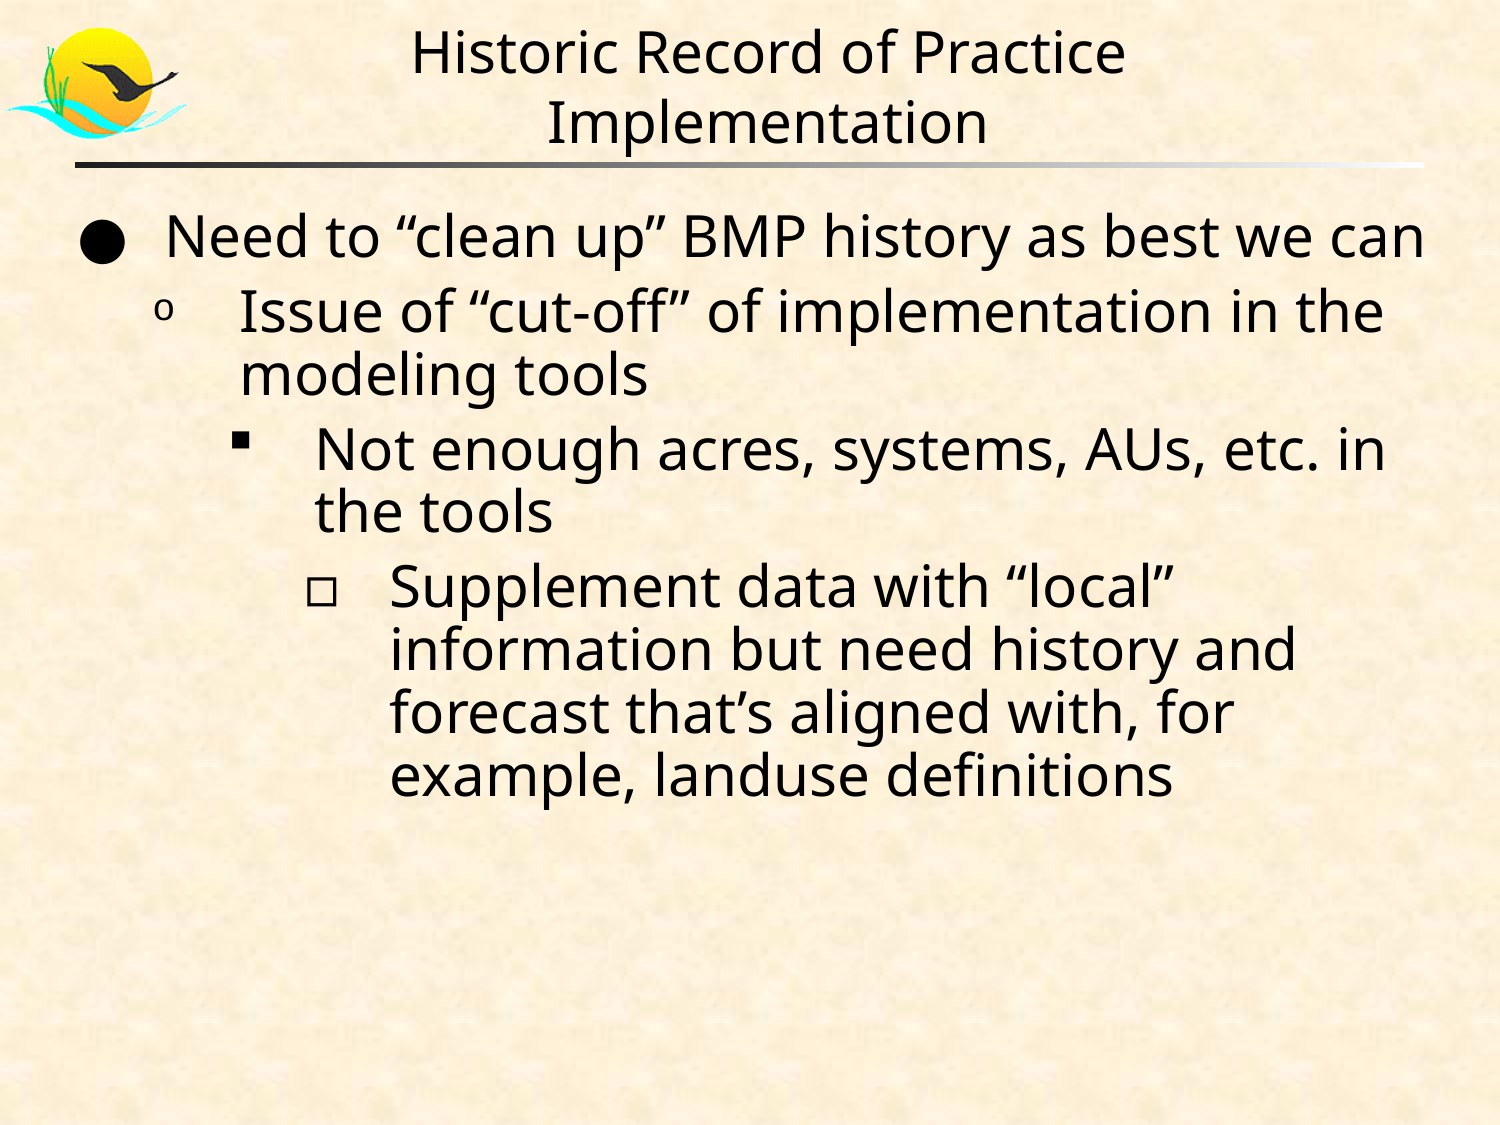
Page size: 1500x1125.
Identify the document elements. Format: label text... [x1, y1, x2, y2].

picture [0, 0, 1500, 1125]
text_box Need to “clean up” BMP history as best we can Issue of “cut-off” of implementation in the modeling tools Not enough acres, systems, AUs, etc. in the tools Supplement data with “local” information but need history and forecast that’s aligned with, for example, landuse definitions [62, 199, 1463, 875]
title Historic Record of Practice Implementation [174, 37, 1363, 162]
text_box [75, 162, 1425, 168]
